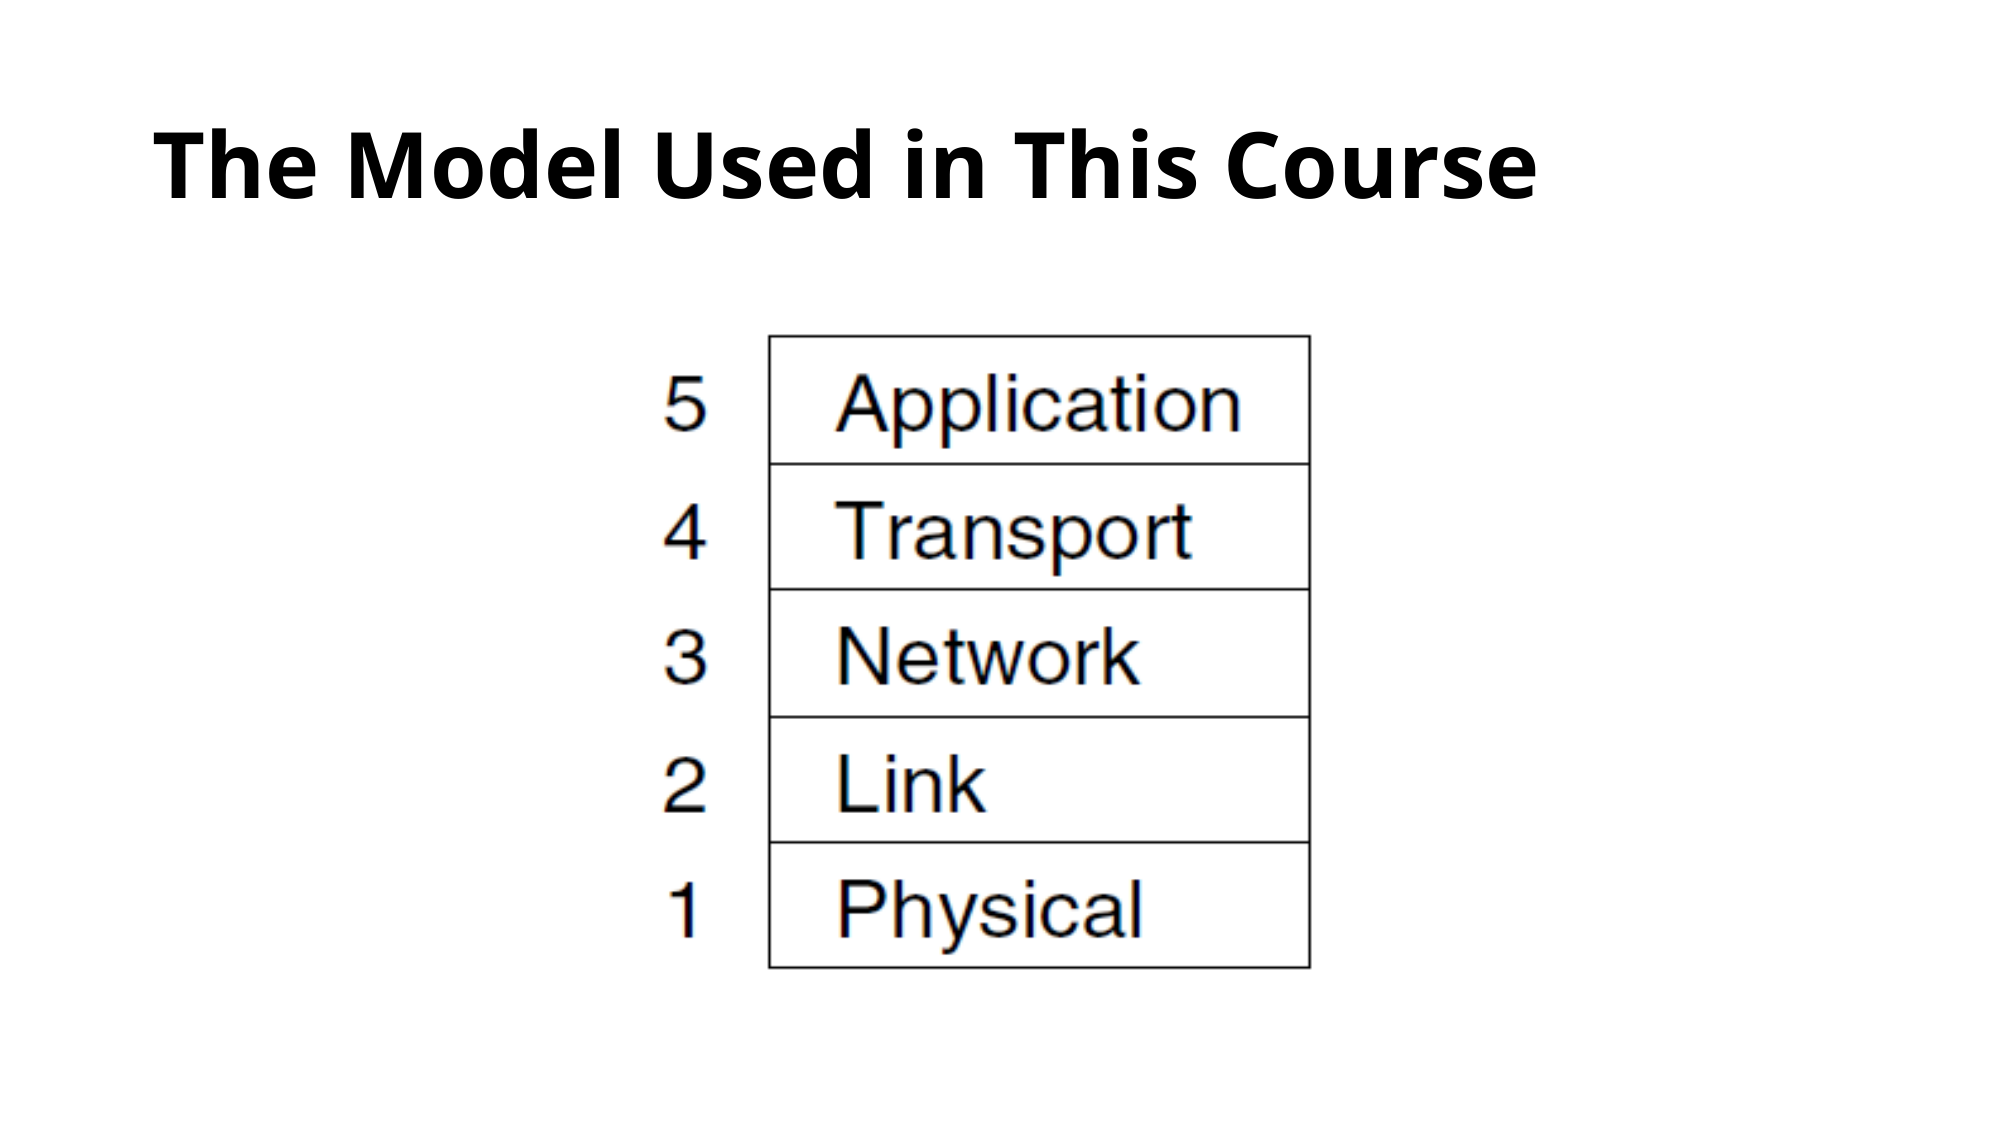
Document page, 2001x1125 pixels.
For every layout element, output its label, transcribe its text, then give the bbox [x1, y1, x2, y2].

title The Model Used in This Course [137, 59, 1863, 278]
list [620, 290, 1393, 1035]
